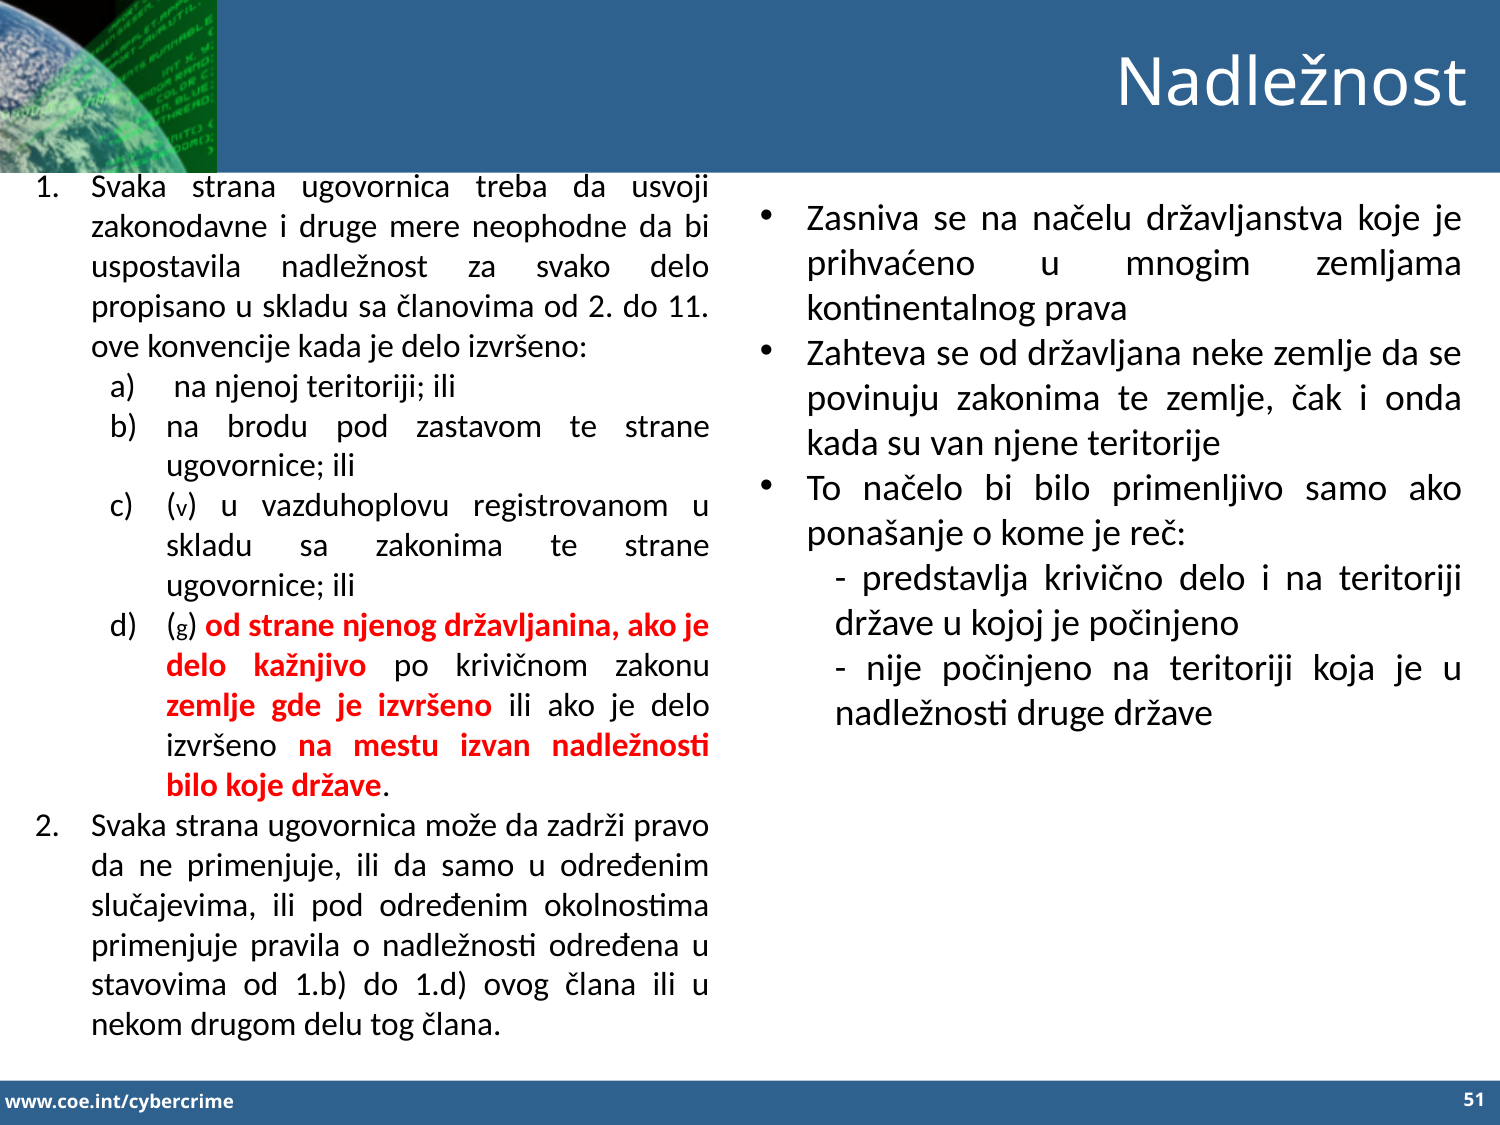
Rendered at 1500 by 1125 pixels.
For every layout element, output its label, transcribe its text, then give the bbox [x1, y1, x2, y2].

text_box Svaka strana ugovornica treba da usvoji zakonodavne i druge mere neophodne da bi uspostavila nadležnost za svako delo propisano u skladu sa članovima od 2. do 11. ove konvencije kada je delo izvršeno: na njenoj teritoriji; ili na brodu pod zastavom te strane ugovornice; ili (v) u vazduhoplovu registrovanom u skladu sa zakonima te strane ugovornice; ili (g) od strane njenog državljanina, ako je delo kažnjivo po krivičnom zakonu zemlje gde je izvršeno ili ako je delo izvršeno na mestu izvan nadležnosti bilo koje države. Svaka strana ugovornica može da zadrži pravo da ne primenjuje, ili da samo u određenim slučajevima, ili pod određenim okolnostima primenjuje pravila o nadležnosti određena u stavovima od 1.b) do 1.d) ovog člana ili u nekom drugom delu tog člana. [19, 156, 726, 1050]
text_box Zasniva se na načelu državljanstva koje je prihvaćeno u mnogim zemljama kontinentalnog prava Zahteva se od državljana neke zemlje da se povinuju zakonima te zemlje, čak i onda kada su van njene teritorije To načelo bi bilo primenljivo samo ako ponašanje o kome je reč: - predstavlja krivično delo i na teritoriji države u kojoj je počinjeno - nije počinjeno na teritoriji koja je u nadležnosti druge države [745, 185, 1478, 740]
text_box Nadležnost [230, 31, 1483, 126]
picture [0, 0, 217, 173]
